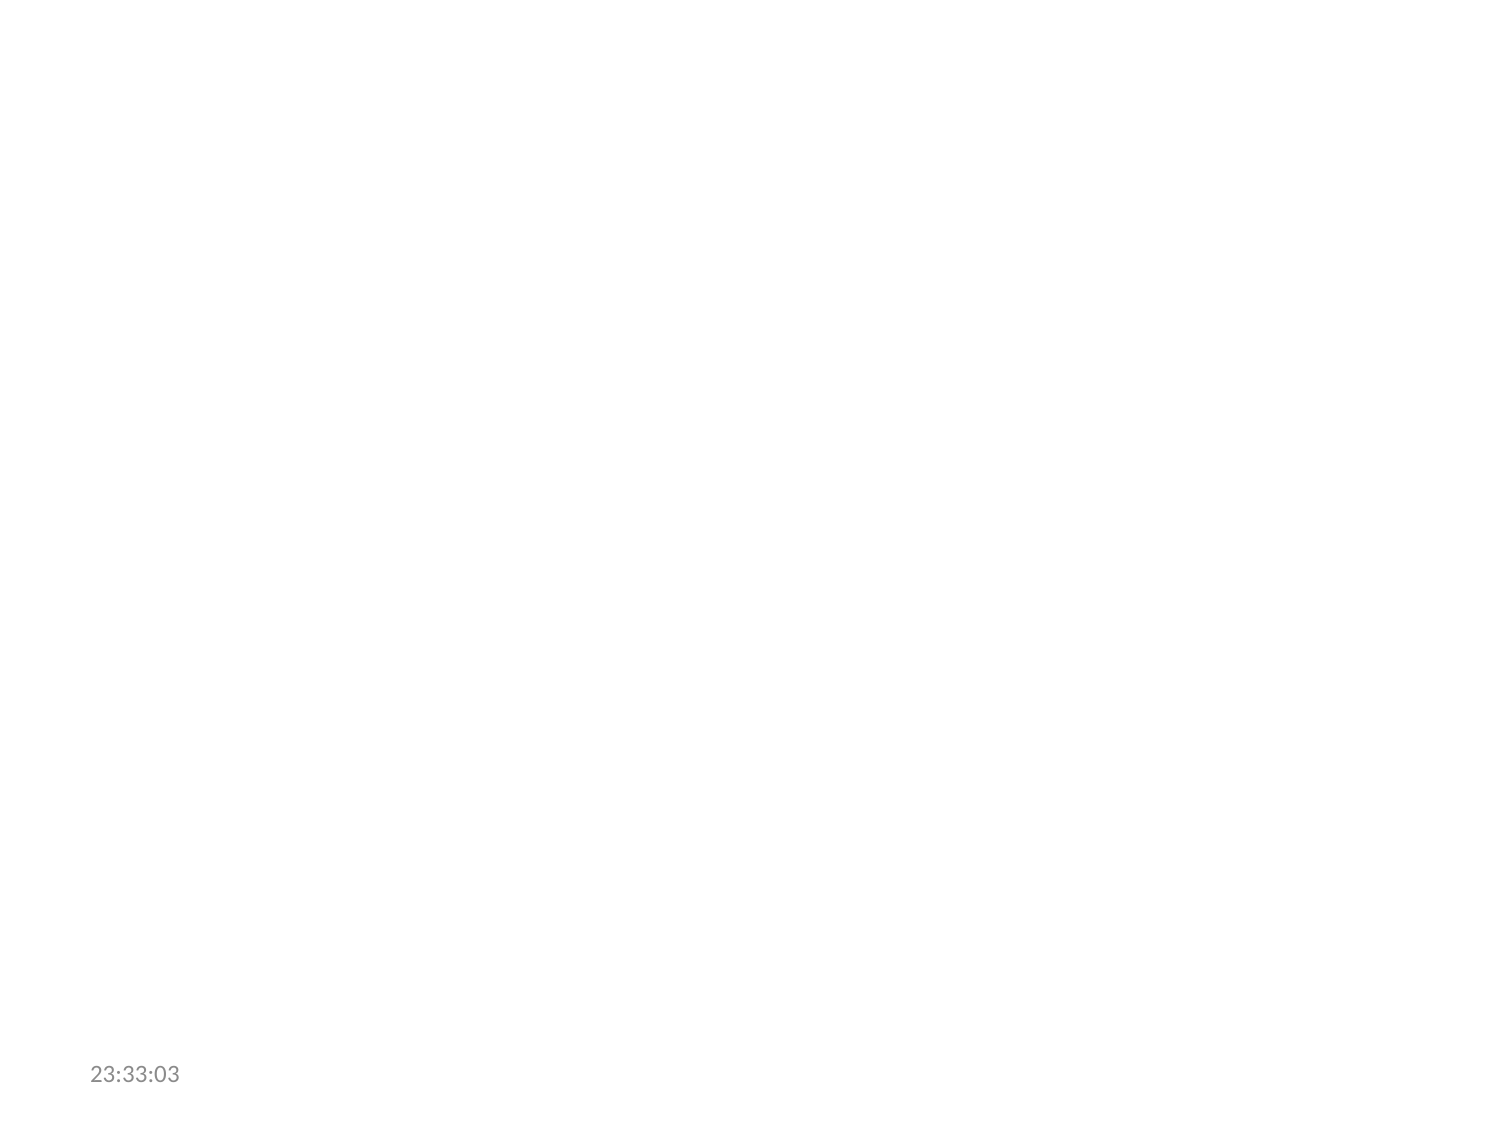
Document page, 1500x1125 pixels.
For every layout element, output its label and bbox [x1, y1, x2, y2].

slide_number [75, 1042, 425, 1103]
